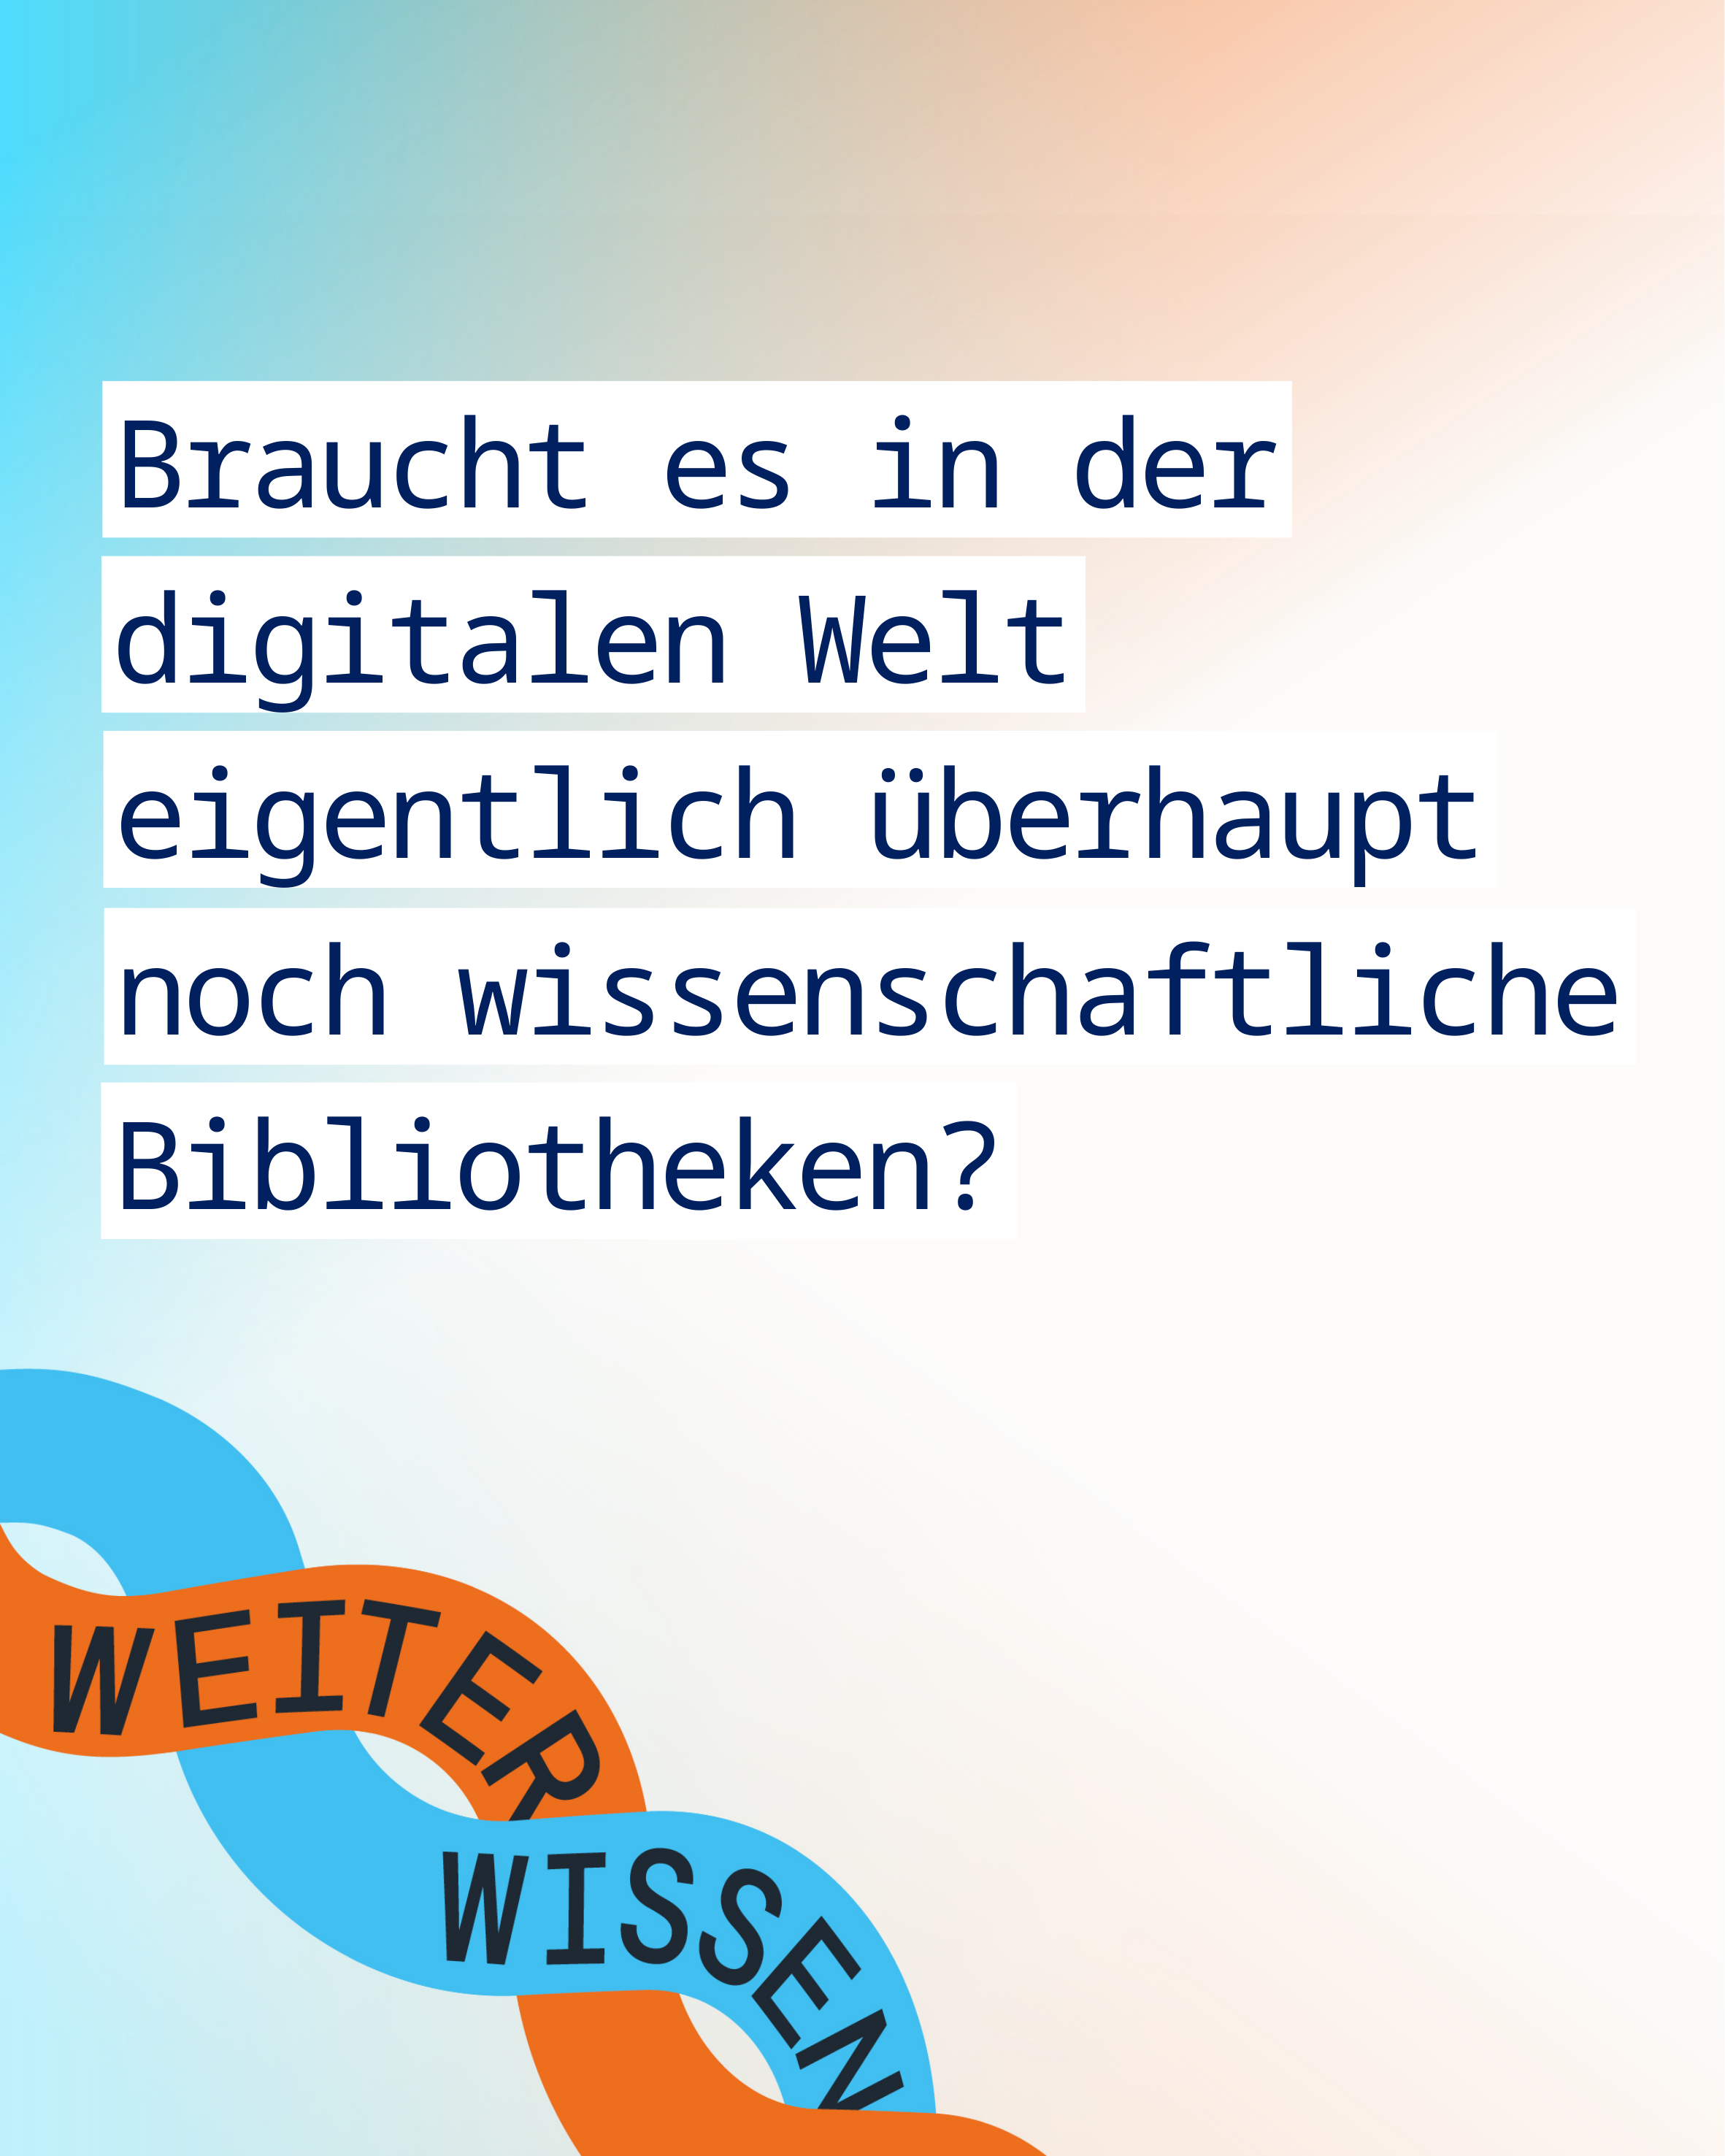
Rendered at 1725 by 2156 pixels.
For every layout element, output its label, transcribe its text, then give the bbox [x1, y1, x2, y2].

text_box Bibliotheken? [101, 1082, 1017, 1240]
picture [0, 0, 1725, 2156]
text_box digitalen Welt [101, 556, 1086, 713]
text_box Braucht es in der [102, 380, 1292, 538]
text_box noch wissenschaftliche [104, 908, 1636, 1065]
text_box eigentlich überhaupt [103, 731, 1499, 888]
